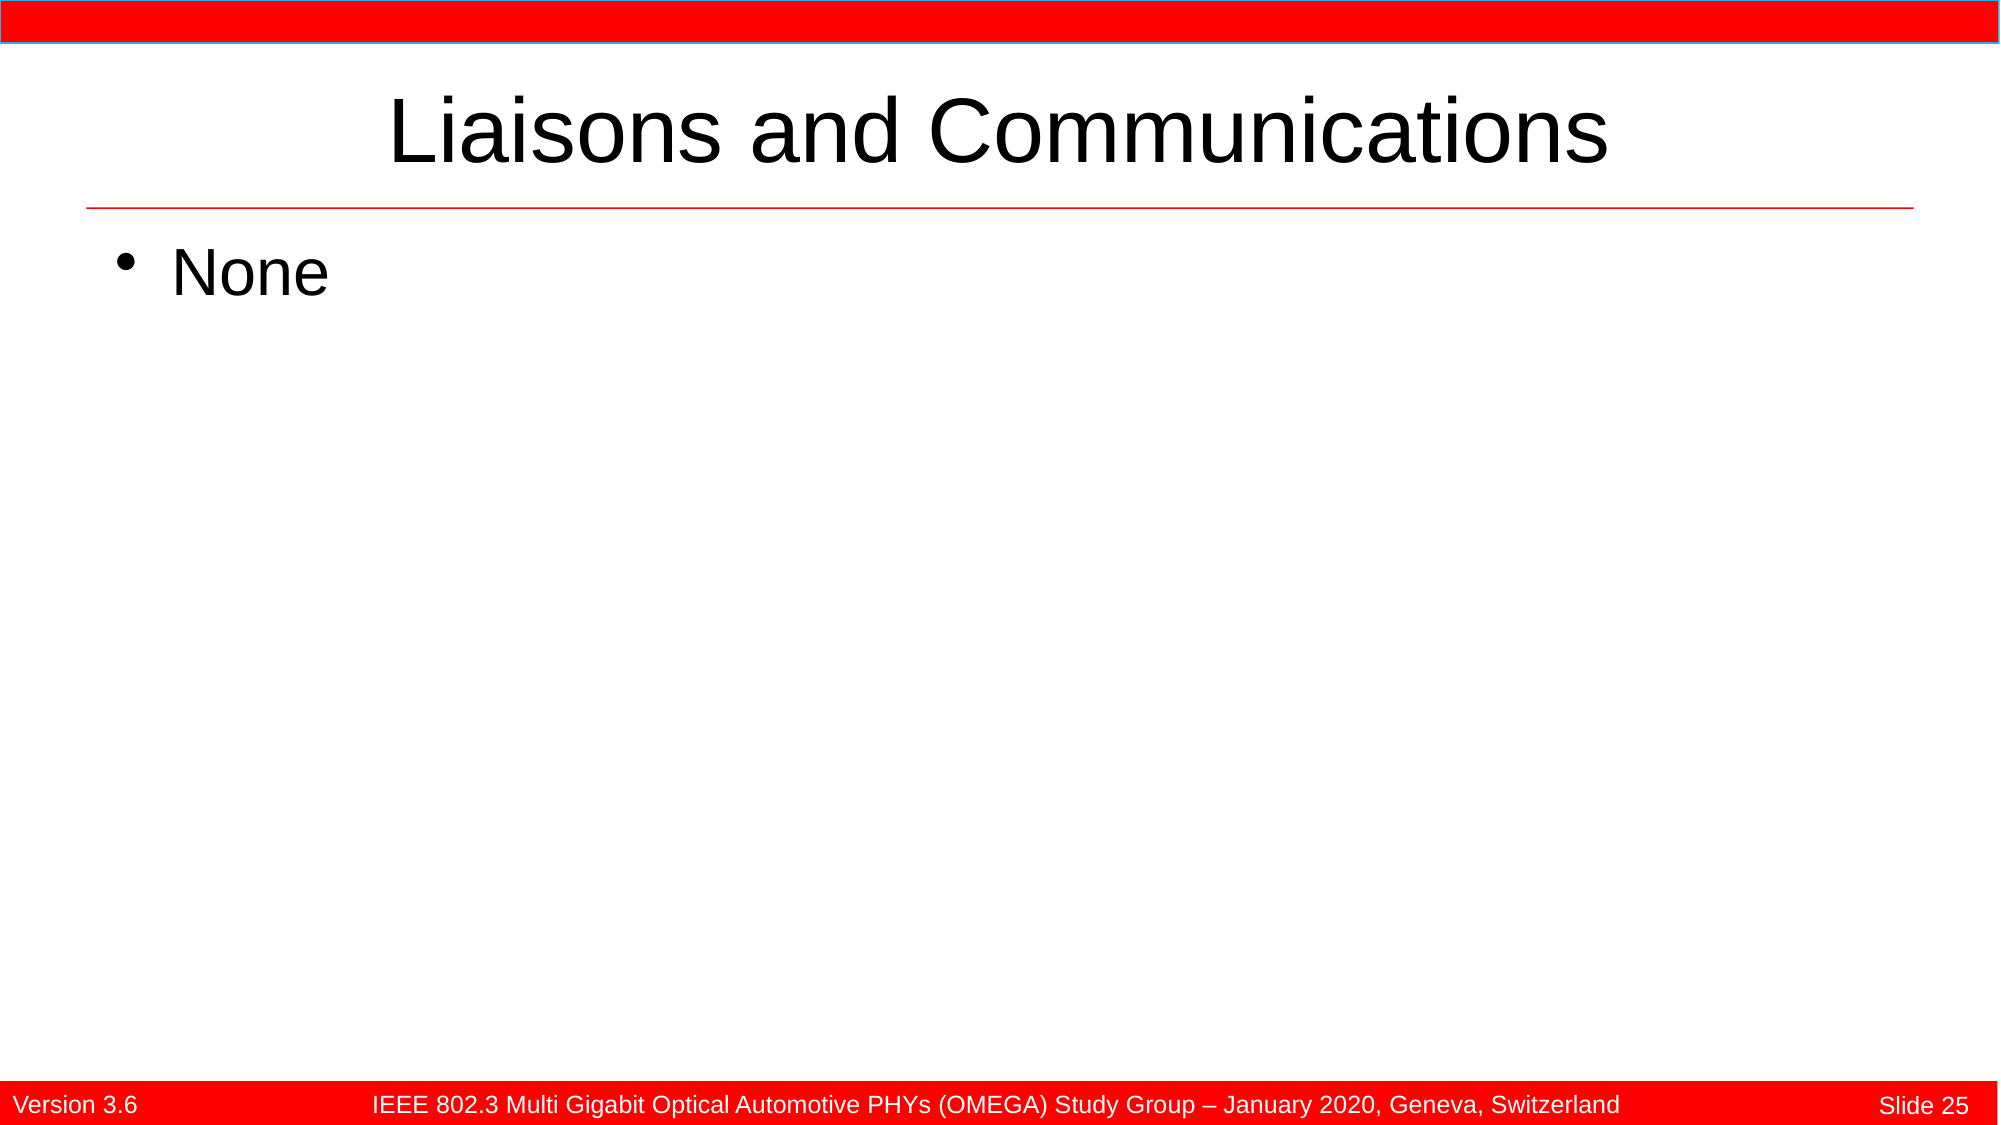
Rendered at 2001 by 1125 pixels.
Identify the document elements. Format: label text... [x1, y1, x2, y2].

title Liaisons and Communications [99, 66, 1901, 197]
list None [99, 221, 1901, 965]
